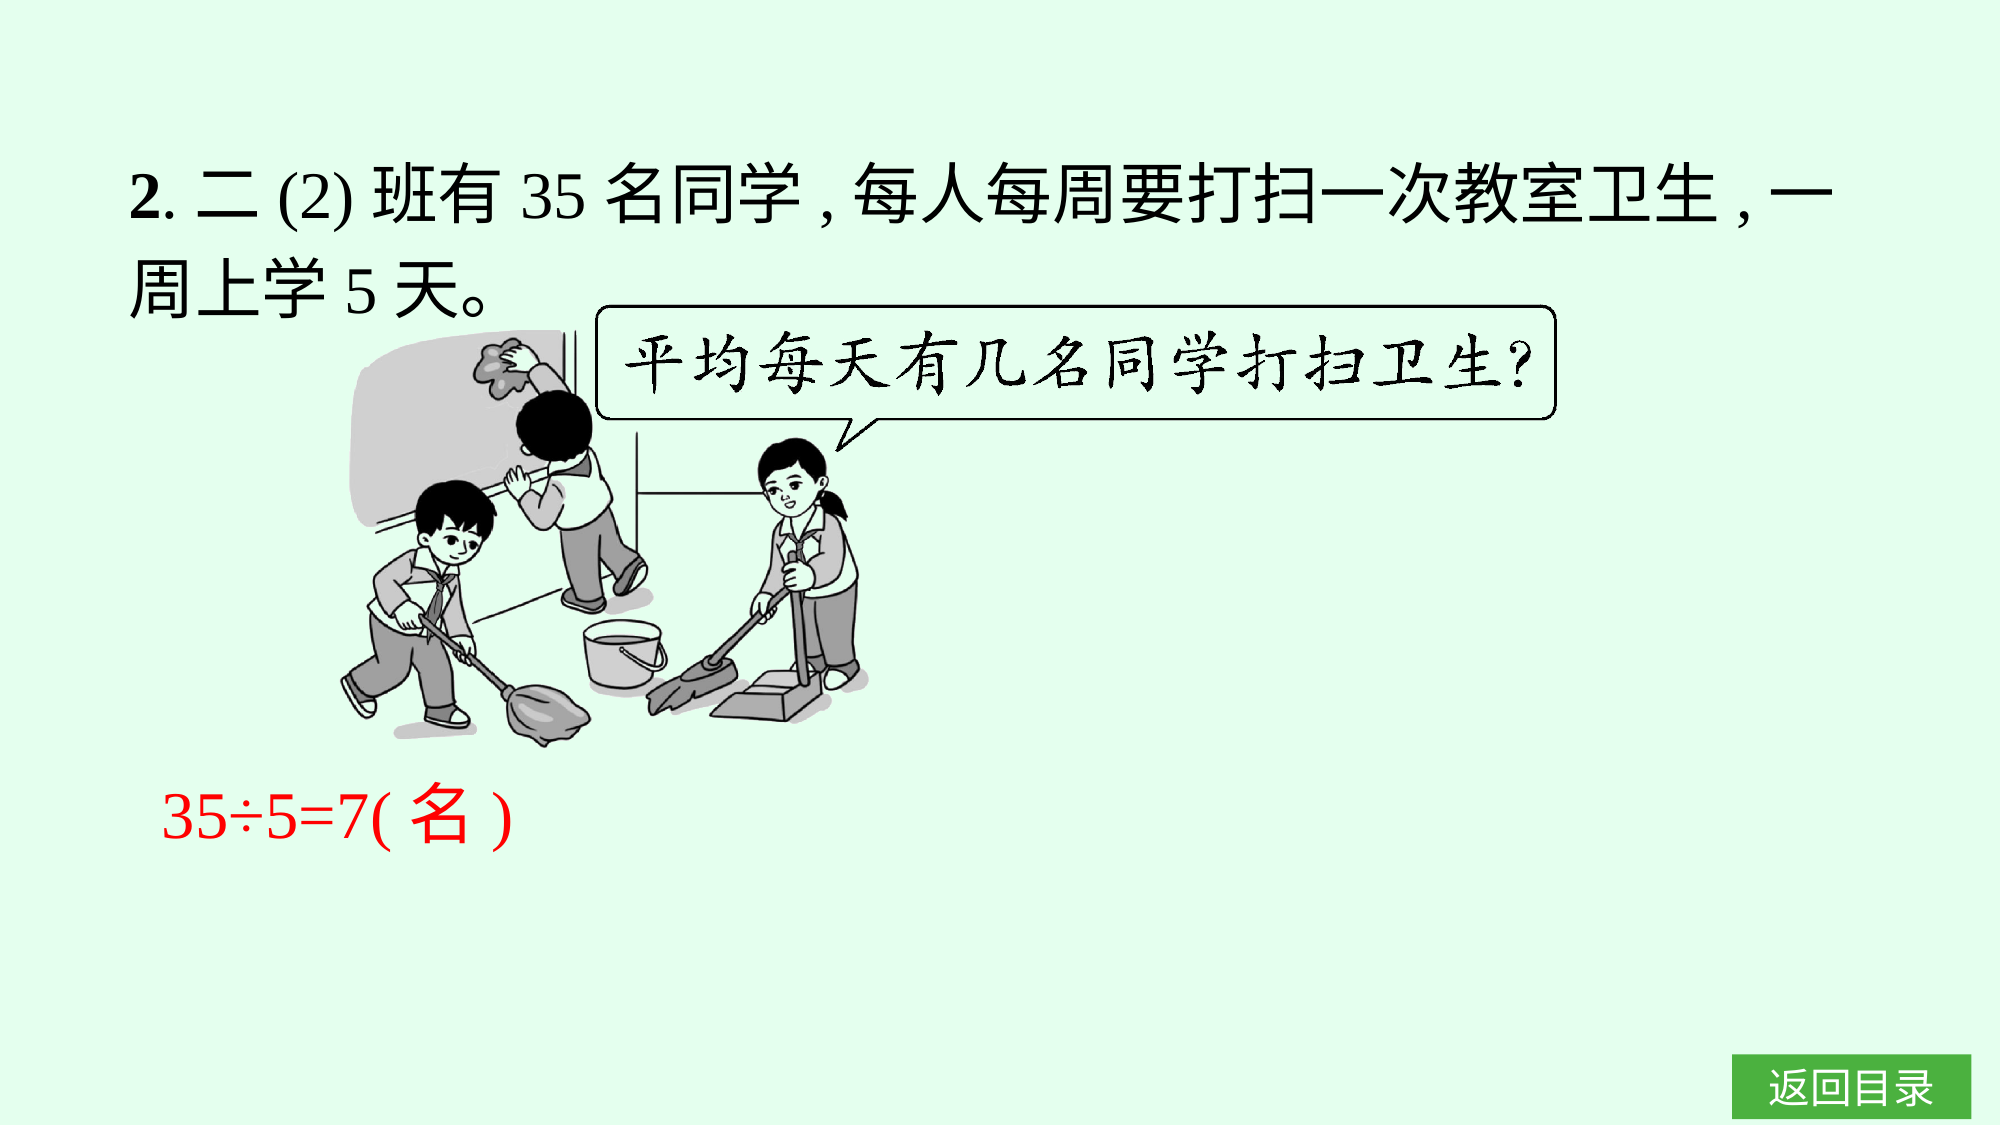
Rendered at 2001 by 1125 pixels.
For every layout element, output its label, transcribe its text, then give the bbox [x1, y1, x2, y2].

text_box 35÷5=7(名) [147, 748, 529, 859]
text_box 2.二(2)班有35名同学,每人每周要打扫一次教室卫生,一周上学5天。 [113, 128, 1887, 335]
picture [305, 303, 1558, 754]
